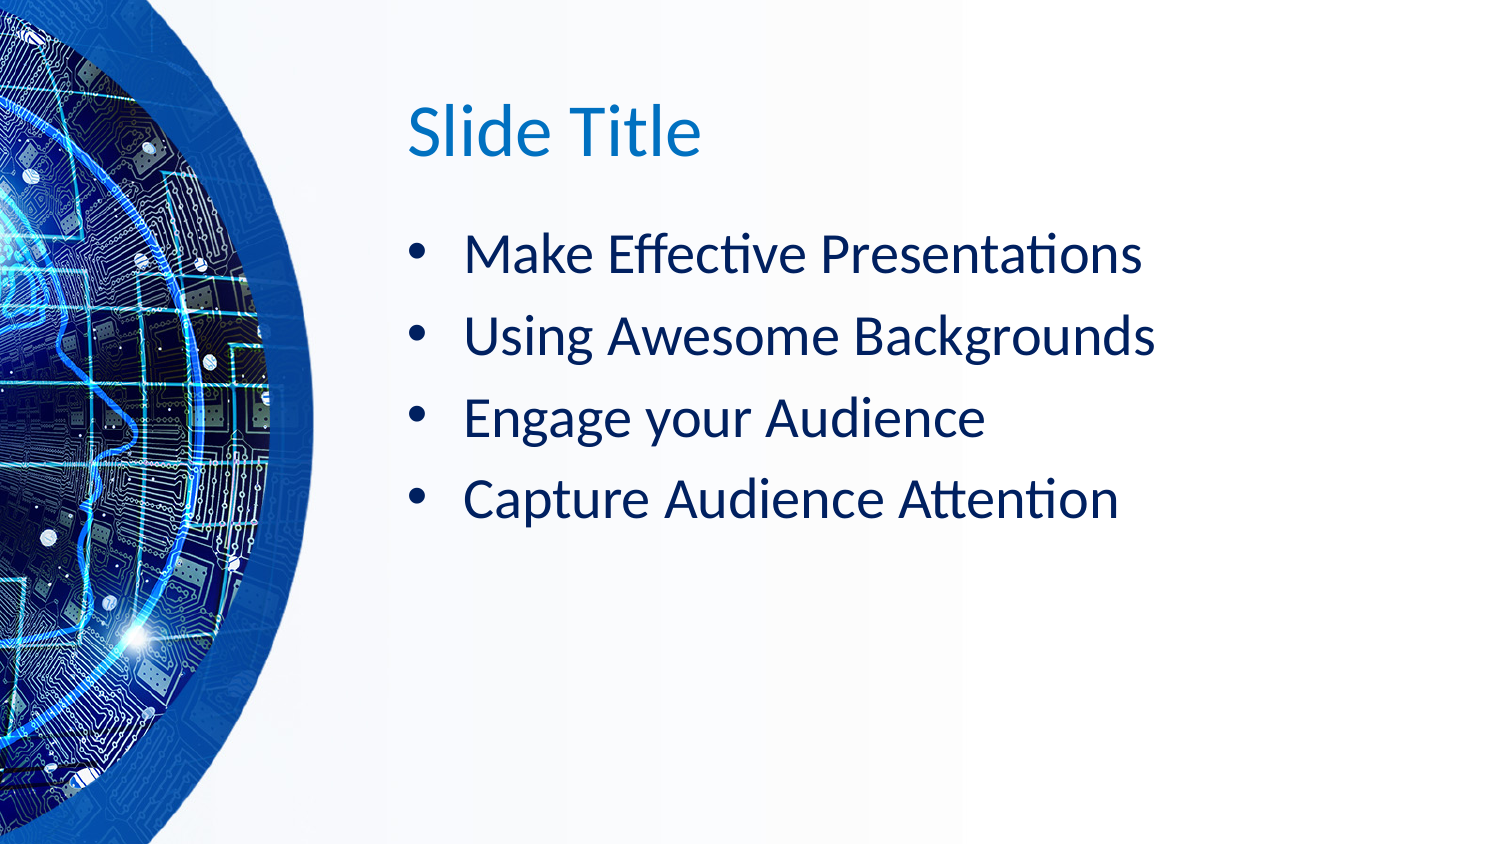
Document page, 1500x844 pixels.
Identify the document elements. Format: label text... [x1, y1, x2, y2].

title Slide Title [392, 66, 1424, 186]
picture [0, 0, 1500, 844]
list Make Effective Presentations Using Awesome Backgrounds Engage your Audience Capture Audience Attention [391, 208, 1427, 770]
